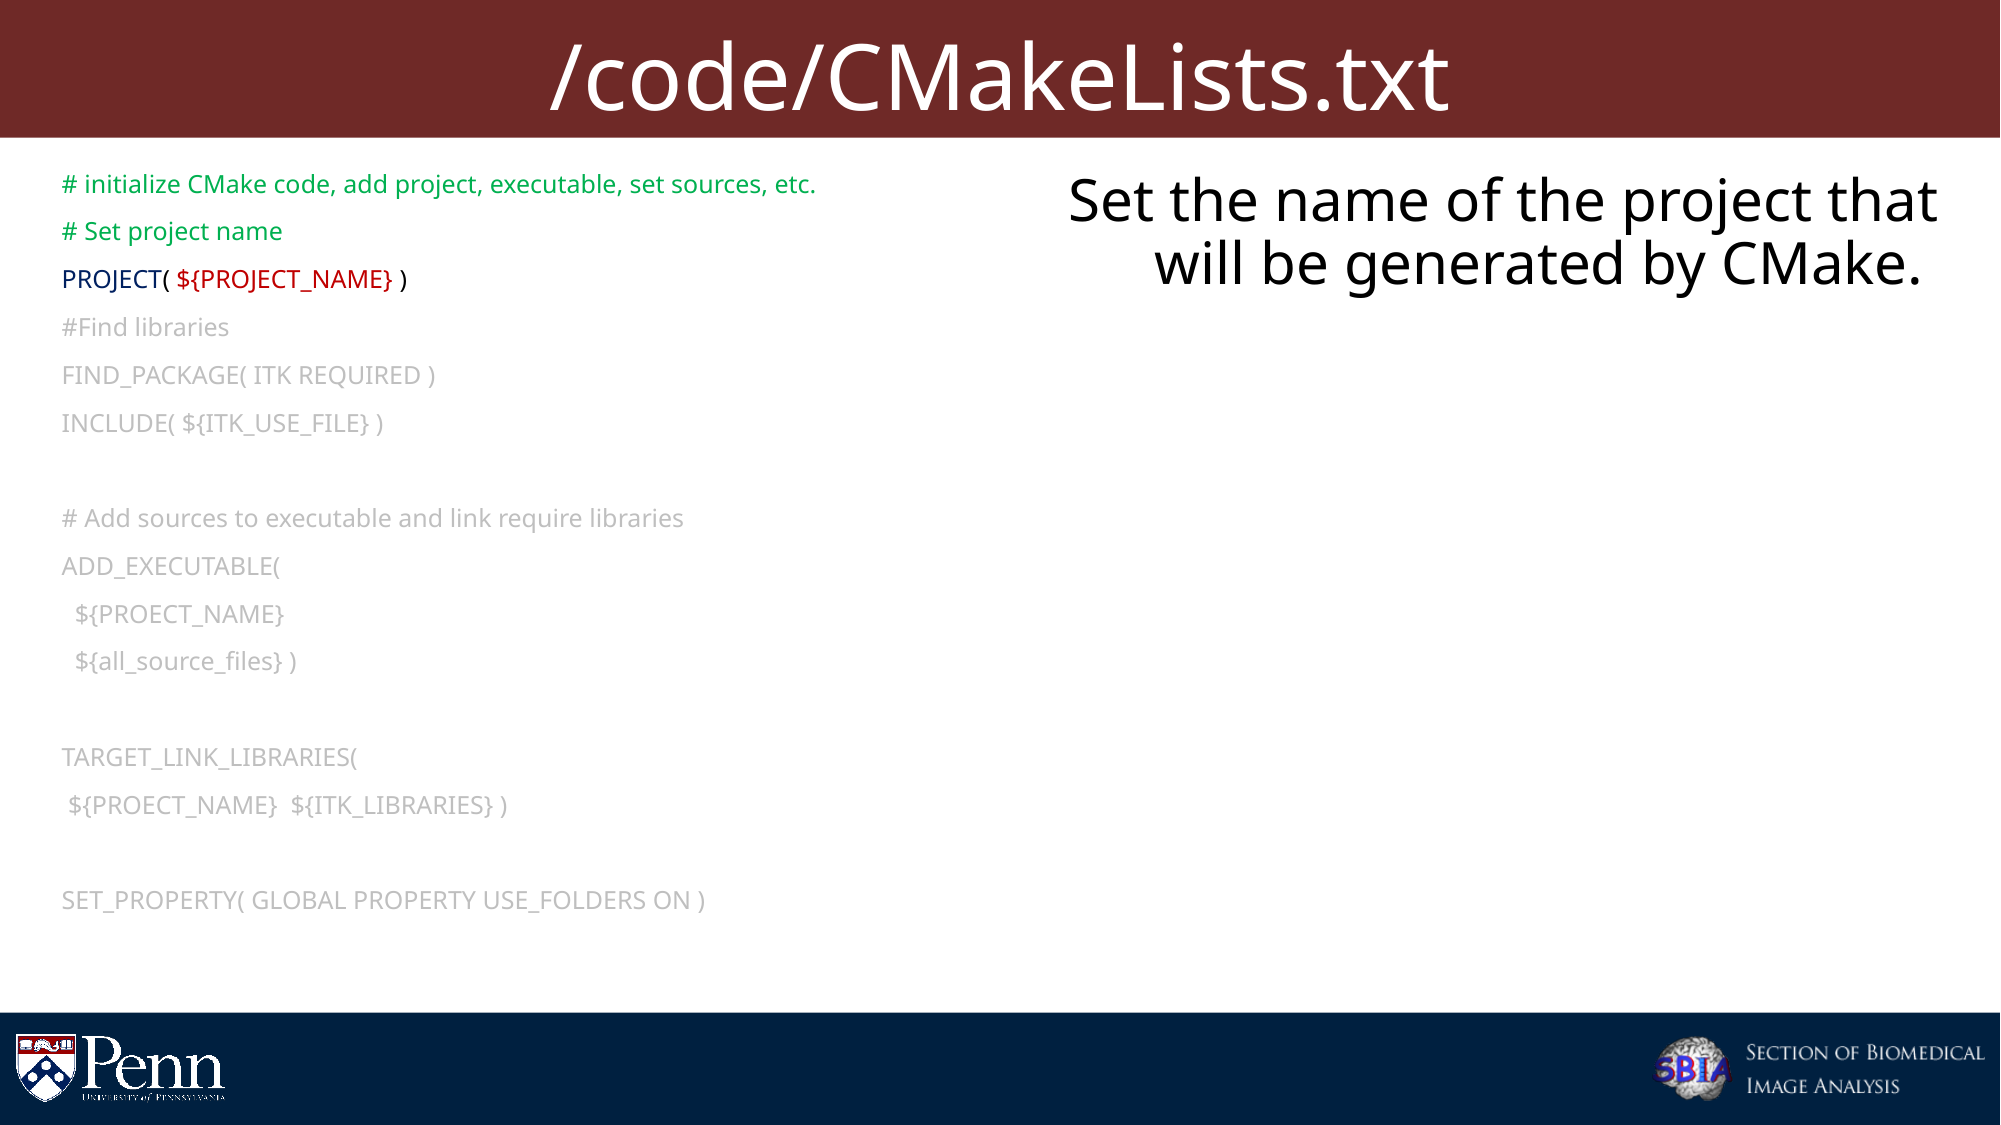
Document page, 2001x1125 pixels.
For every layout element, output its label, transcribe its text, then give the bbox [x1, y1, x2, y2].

picture [16, 1034, 225, 1103]
picture [1652, 1035, 1985, 1102]
list Set the name of the project that will be generated by CMake. [1012, 164, 1954, 987]
list # initialize CMake code, add project, executable, set sources, etc. # Set project name PROJECT( ${PROJECT_NAME} ) #Find libraries FIND_PACKAGE( ITK REQUIRED ) INCLUDE( ${ITK_USE_FILE} ) # Add sources to executable and link require libraries ADD_EXECUTABLE( ${PROECT_NAME} ${all_source_files} ) TARGET_LINK_LIBRARIES( ${PROECT_NAME} ${ITK_LIBRARIES} ) SET_PROPERTY( GLOBAL PROPERTY USE_FOLDERS ON ) [46, 164, 985, 987]
title /code/CMakeLists.txt [46, 0, 1954, 138]
